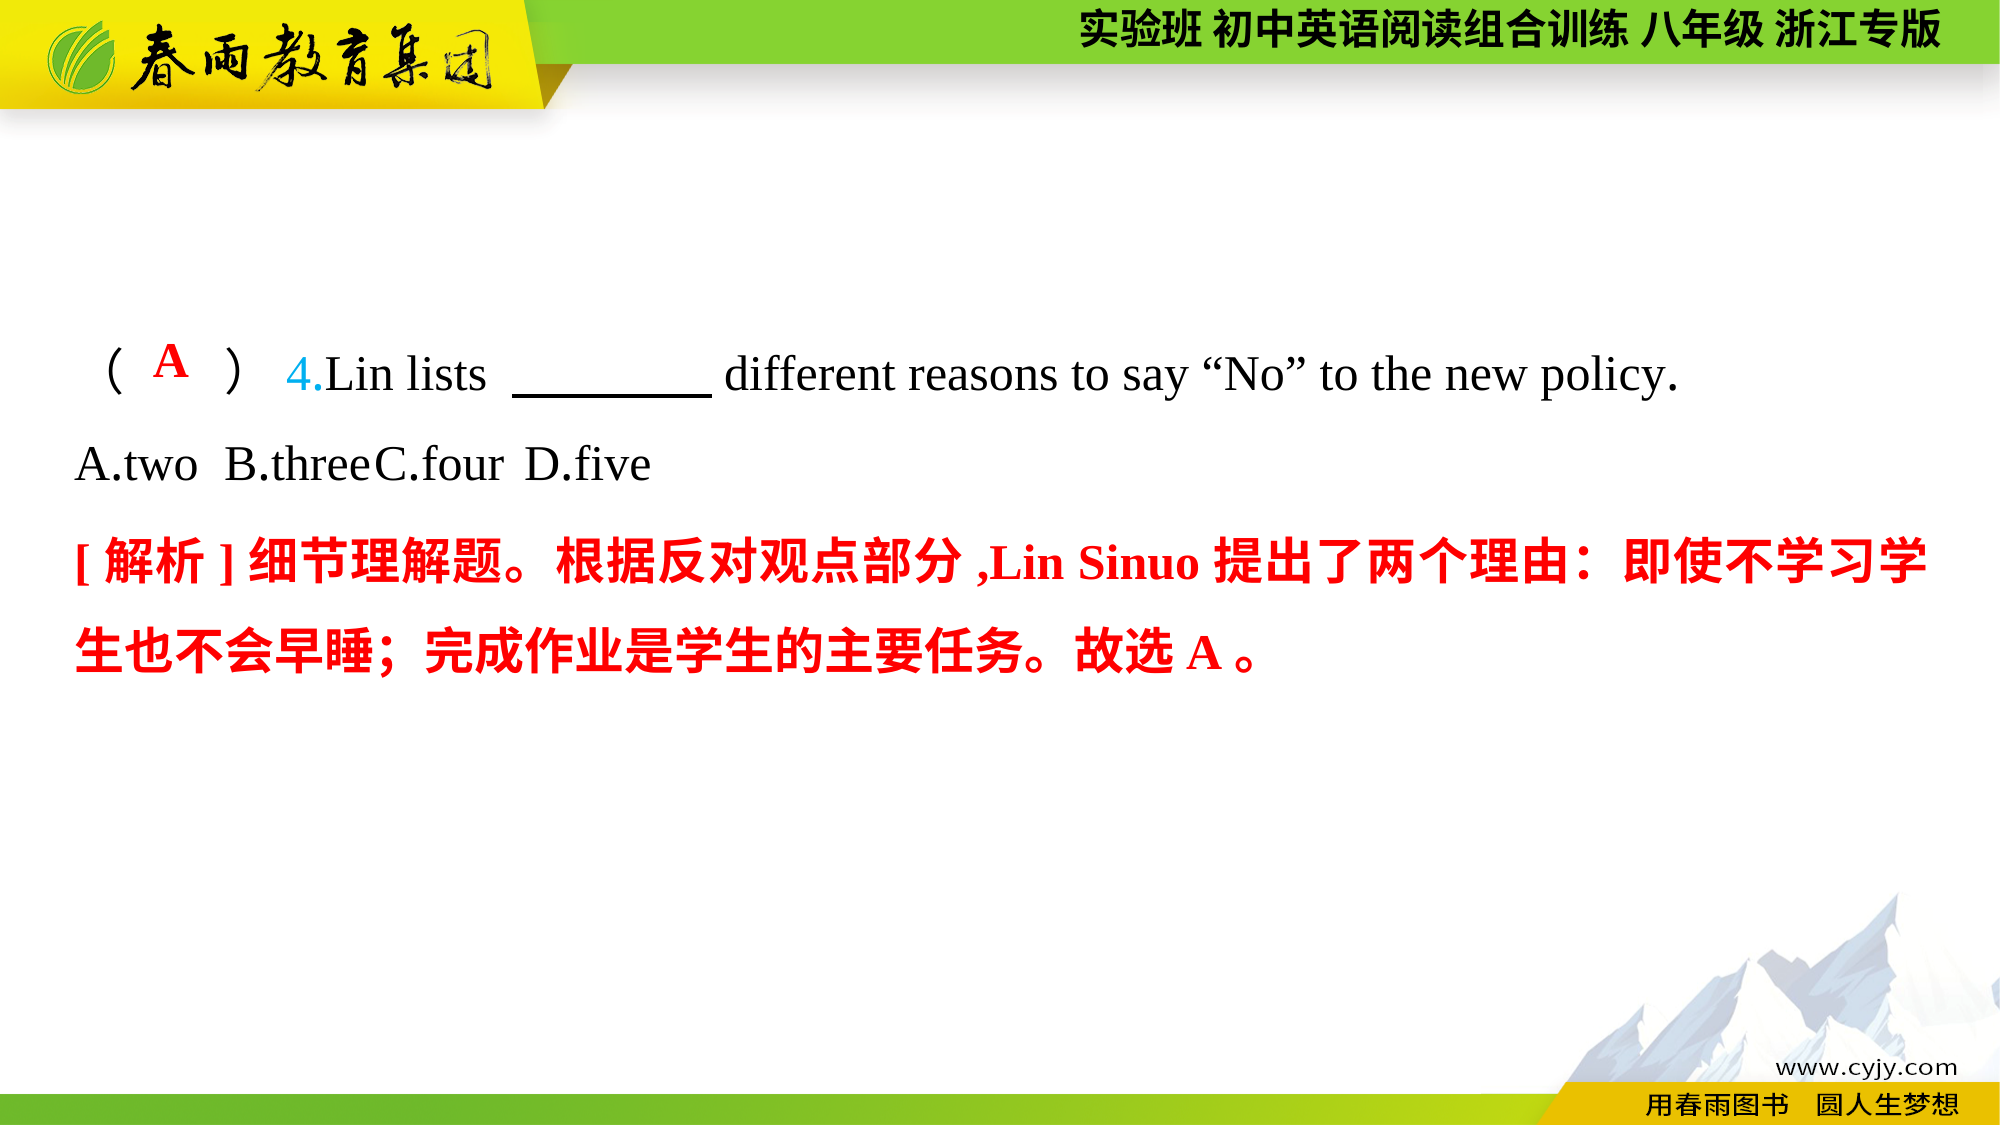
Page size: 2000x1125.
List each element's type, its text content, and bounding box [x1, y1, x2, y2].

text_box A [138, 319, 204, 395]
list （ ）4.Lin lists different reasons to say “No” to the new policy. A.two B.three C.four D.five [59, 302, 1944, 489]
text_box [解析]细节理解题。根据反对观点部分,Lin Sinuo提出了两个理由：即使不学习学生也不会早睡；完成作业是学生的主要任务。故选A。 [59, 491, 1944, 687]
picture [0, 0, 2000, 1125]
